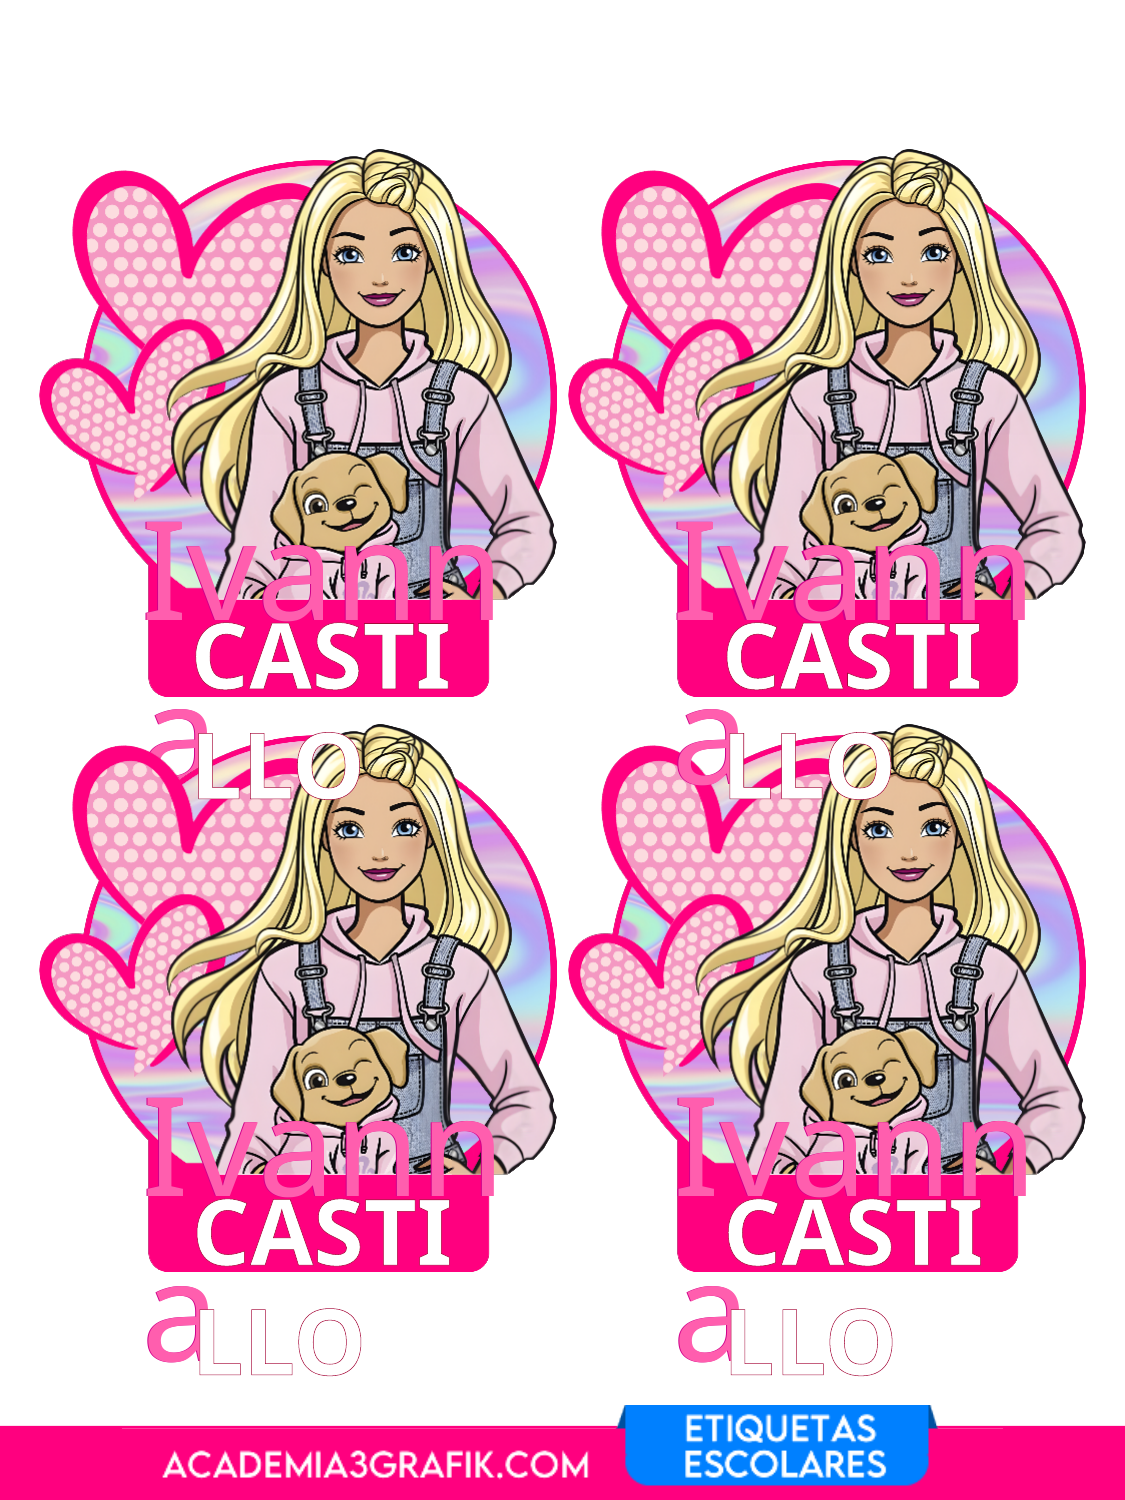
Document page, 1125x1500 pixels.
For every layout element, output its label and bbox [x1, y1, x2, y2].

picture [122, 1405, 1003, 1500]
text_box [126, 1051, 570, 1400]
text_box [656, 475, 1100, 824]
picture [27, 724, 1086, 1272]
text_box [657, 1051, 1101, 1400]
picture [27, 149, 1086, 697]
text_box [125, 475, 569, 724]
